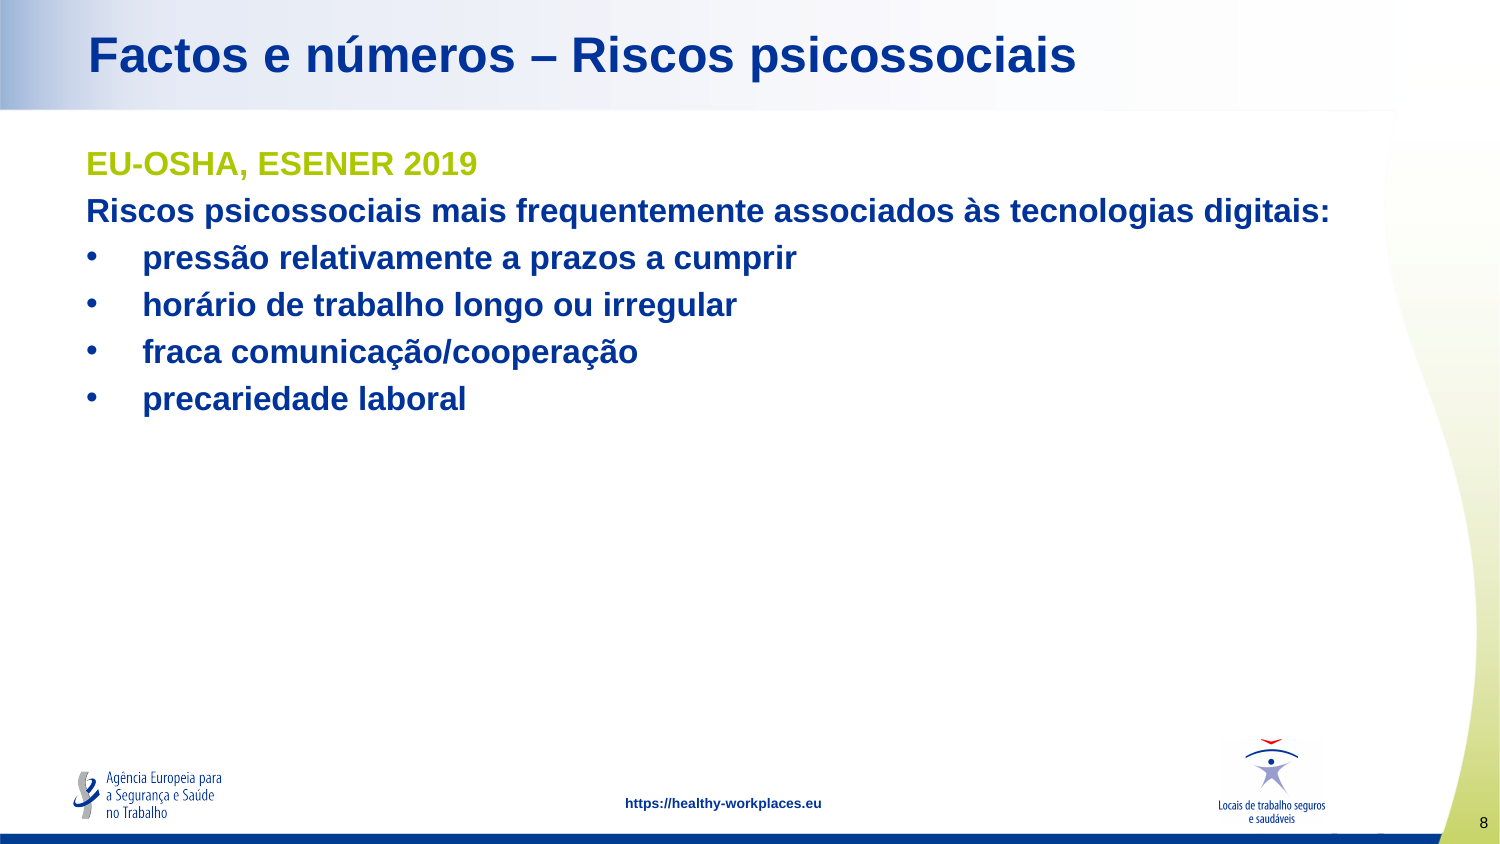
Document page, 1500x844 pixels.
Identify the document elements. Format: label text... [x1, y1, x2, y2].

text_box EU-OSHA, ESENER 2019 Riscos psicossociais mais frequentemente associados às tecnologias digitais: pressão relativamente a prazos a cumprir horário de trabalho longo ou irregular fraca comunicação/cooperação precariedade laboral [71, 135, 1390, 425]
title Factos e números – Riscos psicossociais [73, 0, 1314, 131]
picture [0, 0, 1500, 844]
